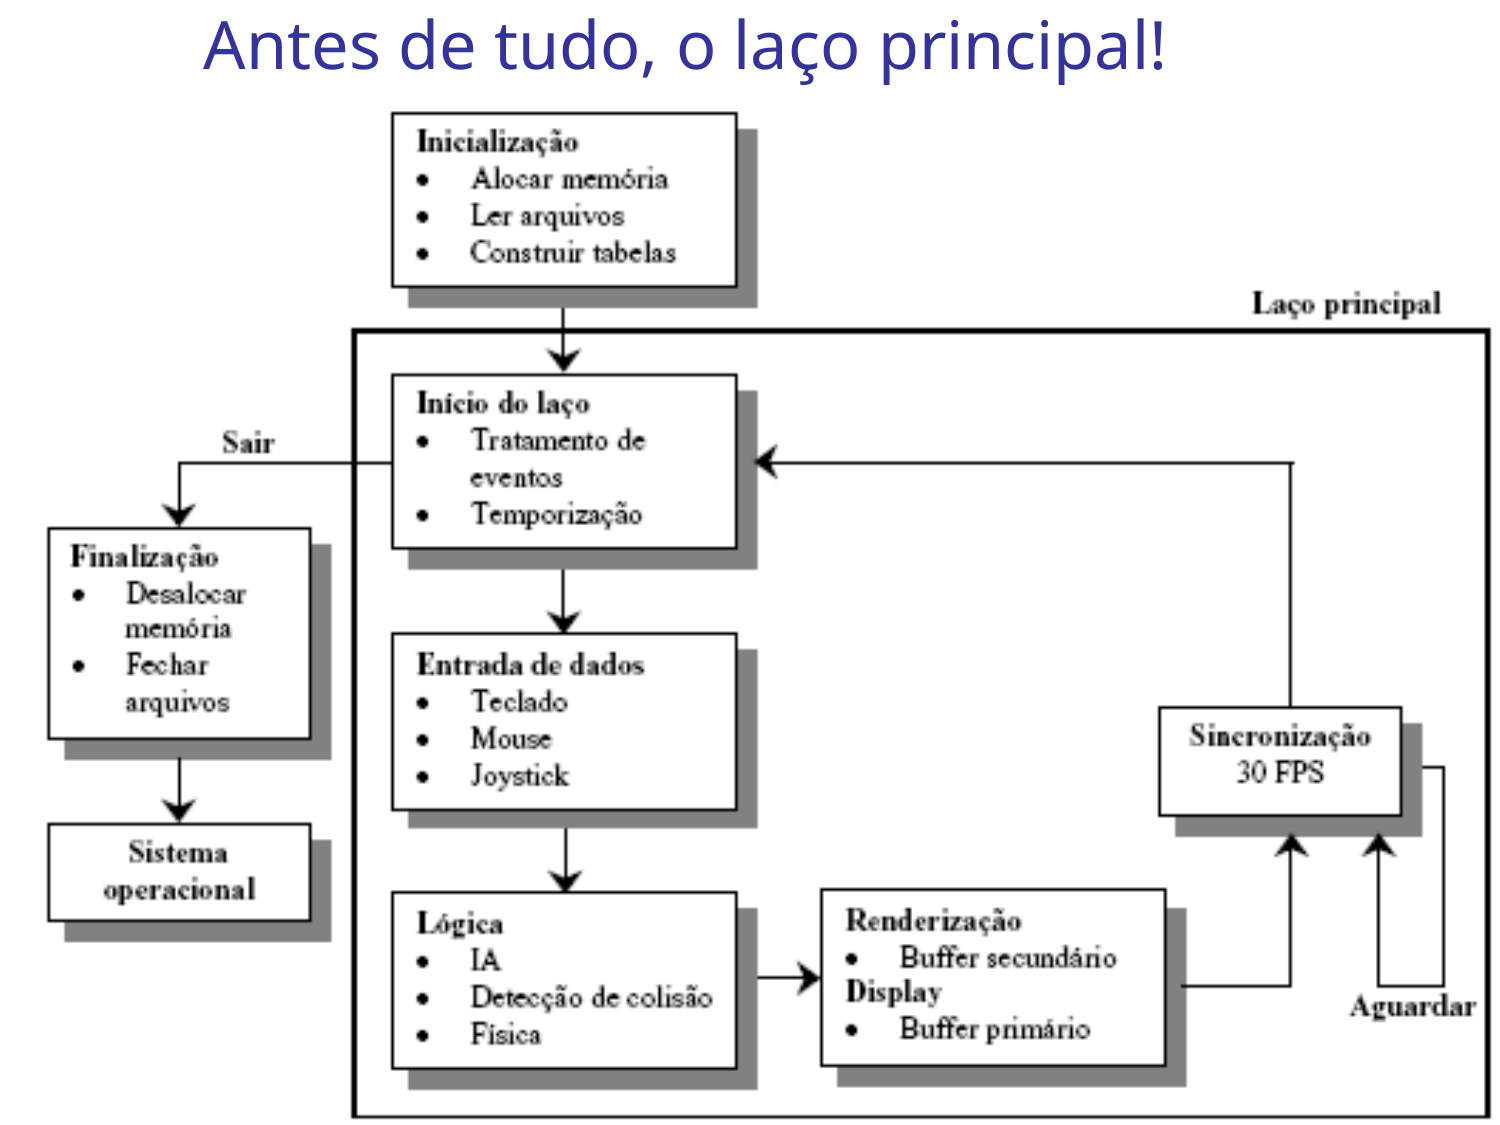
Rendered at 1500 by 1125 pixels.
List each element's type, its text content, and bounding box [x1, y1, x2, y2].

title Antes de tudo, o laço principal! [188, 7, 1468, 91]
picture [0, 110, 1500, 1125]
